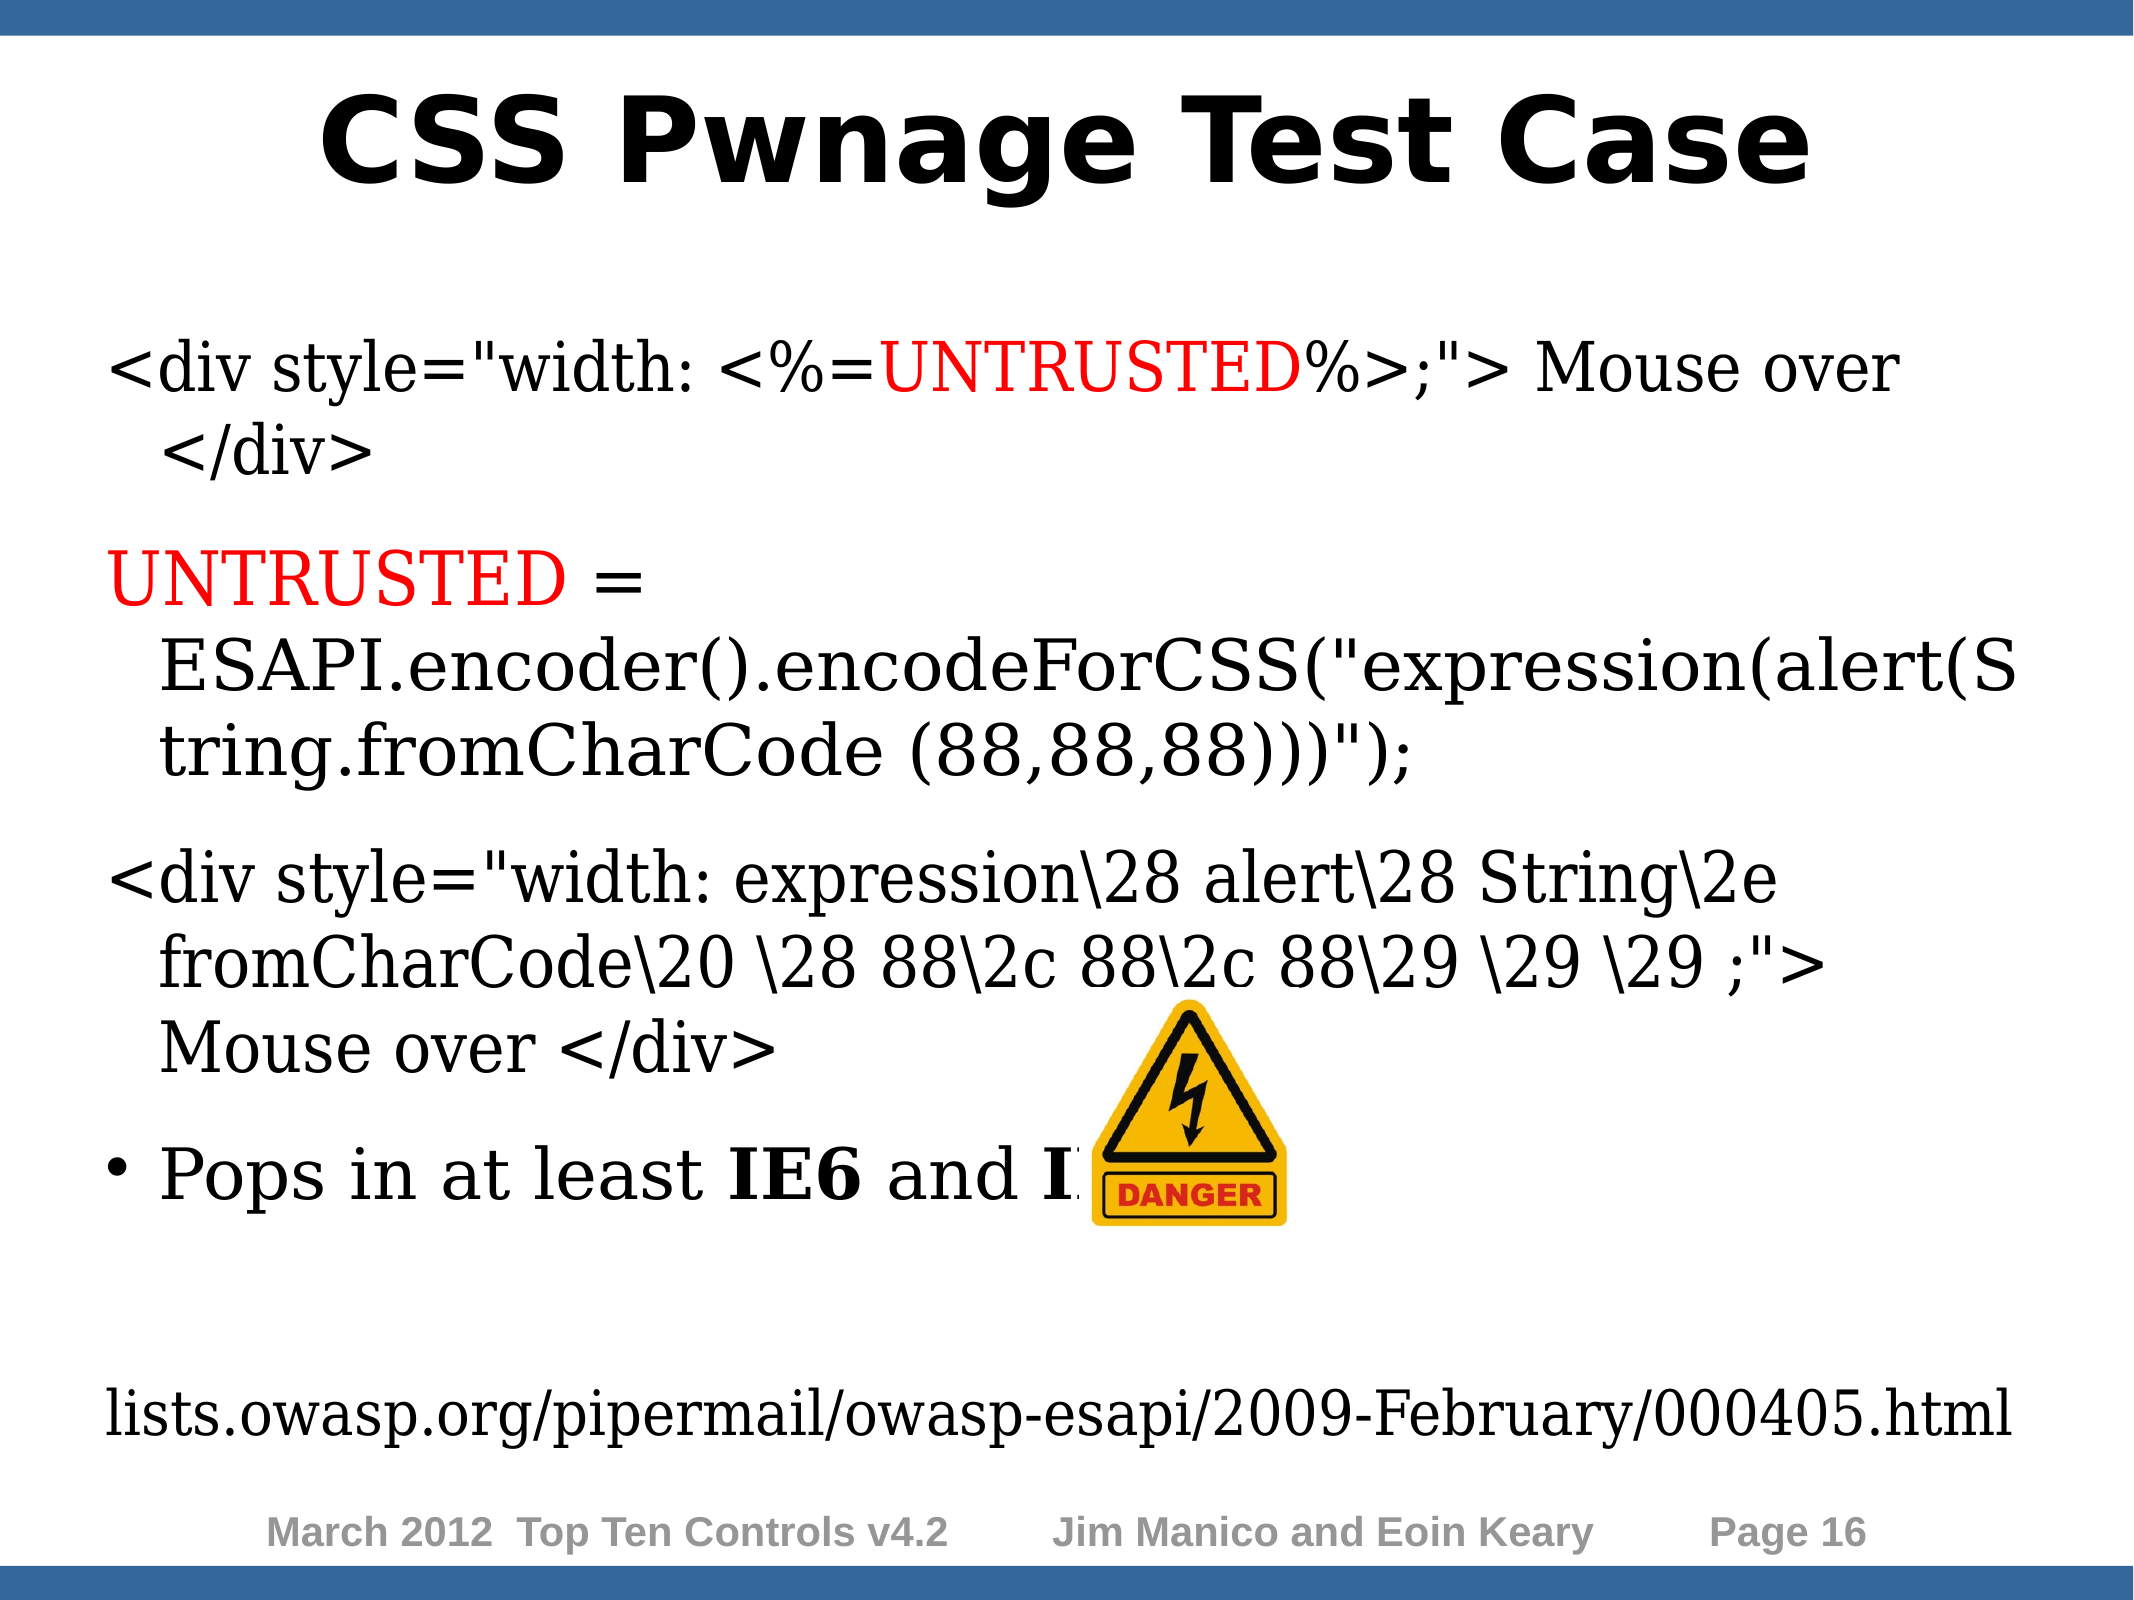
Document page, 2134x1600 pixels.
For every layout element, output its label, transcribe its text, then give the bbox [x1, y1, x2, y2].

picture [1078, 987, 1299, 1238]
text_box CSS Pwnage Test Case [53, 53, 2080, 320]
text_box <div style="width: <%=UNTRUSTED%>;"> Mouse over </div> UNTRUSTED = ESAPI.encoder().encodeForCSS("expression(alert(String.fromCharCode (88,88,88)))"); <div style="width: expression\28 alert\28 String\2e fromCharCode\20 \28 88\2c 88\2c 88\29 \29 \29 ;"> Mouse over </div> Pops in at least IE6 and IE7 lists.owasp.org/pipermail/owasp-esapi/2009-February/000405.html [66, 320, 2067, 1500]
